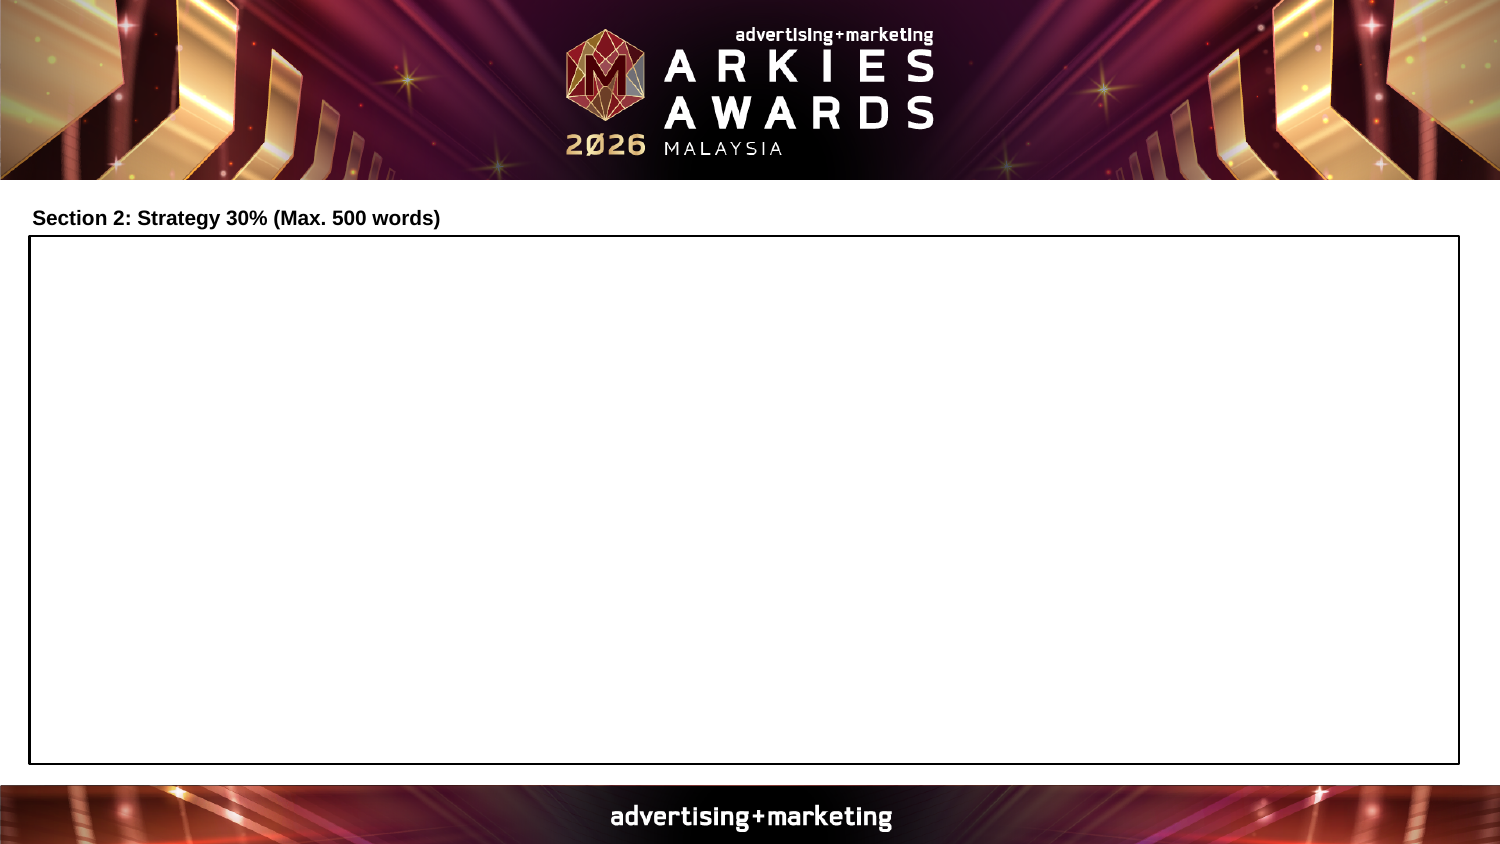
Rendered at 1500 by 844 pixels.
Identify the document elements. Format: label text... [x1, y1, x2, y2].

picture [0, 0, 1500, 844]
text_box Section 2: Strategy 30% (Max. 500 words) [17, 197, 863, 237]
text_box [29, 236, 1459, 765]
